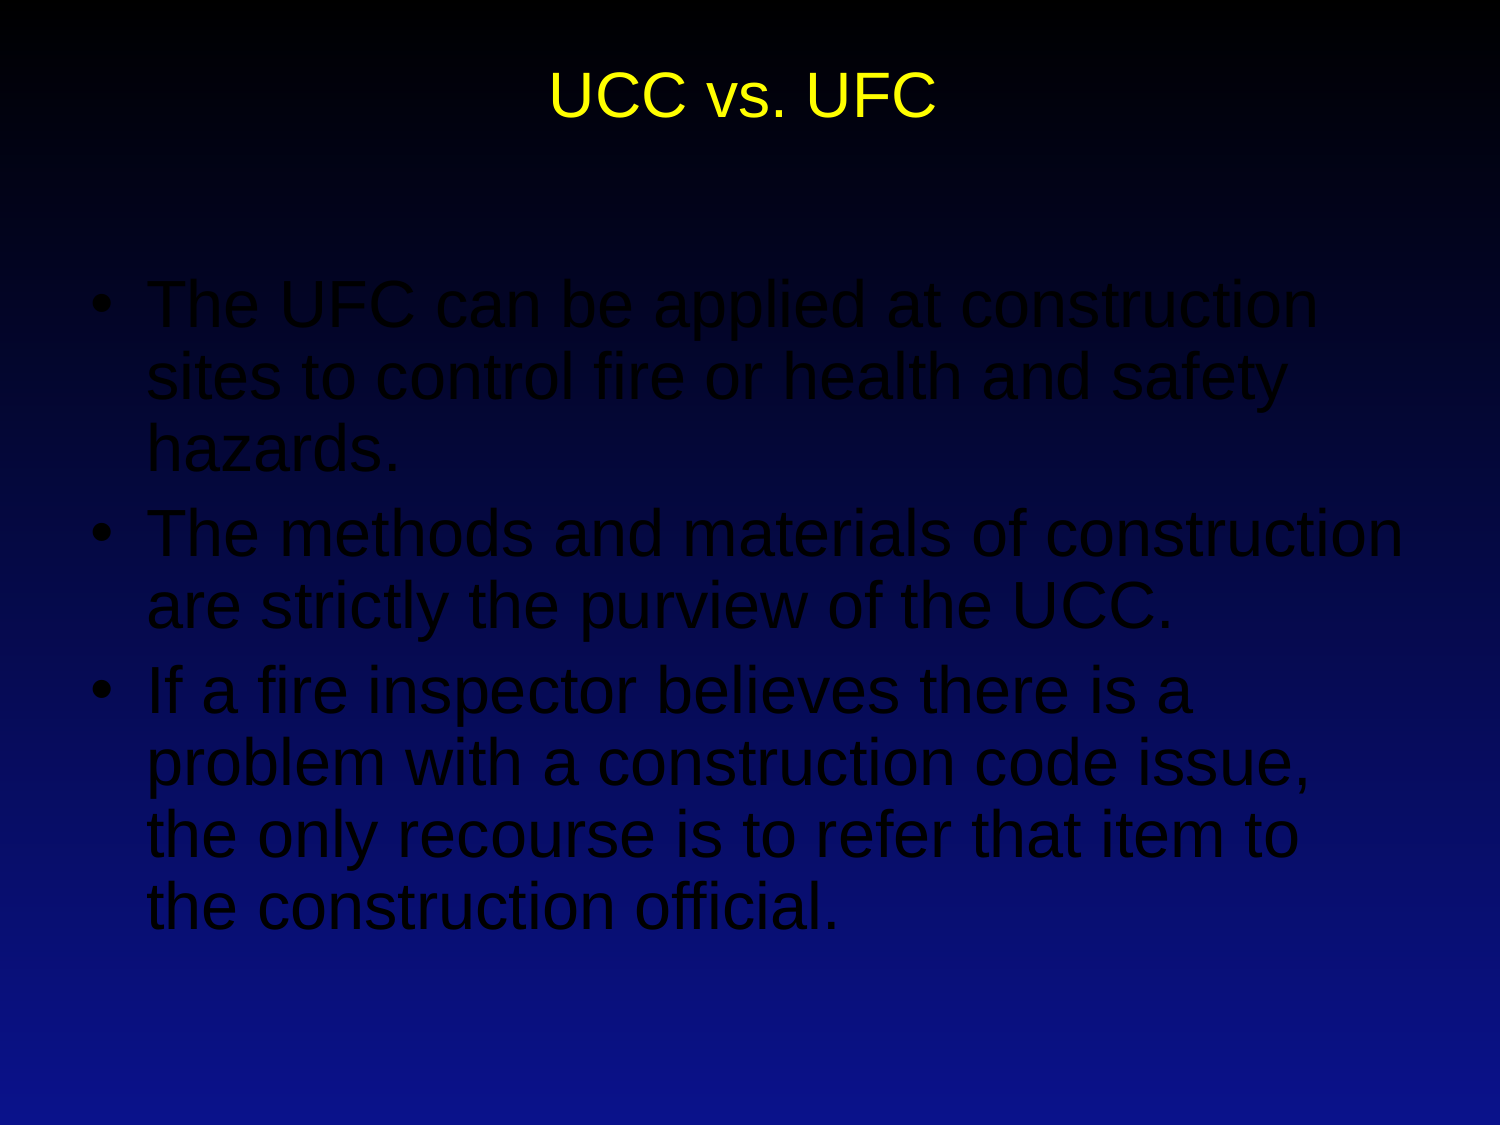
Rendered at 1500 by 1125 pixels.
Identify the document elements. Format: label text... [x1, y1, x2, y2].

title UCC vs. UFC [125, 45, 1363, 138]
list The UFC can be applied at construction sites to control fire or health and safety hazards. The methods and materials of construction are strictly the purview of the UCC. If a fire inspector believes there is a problem with a construction code issue, the only recourse is to refer that item to the construction official. [75, 262, 1425, 1005]
